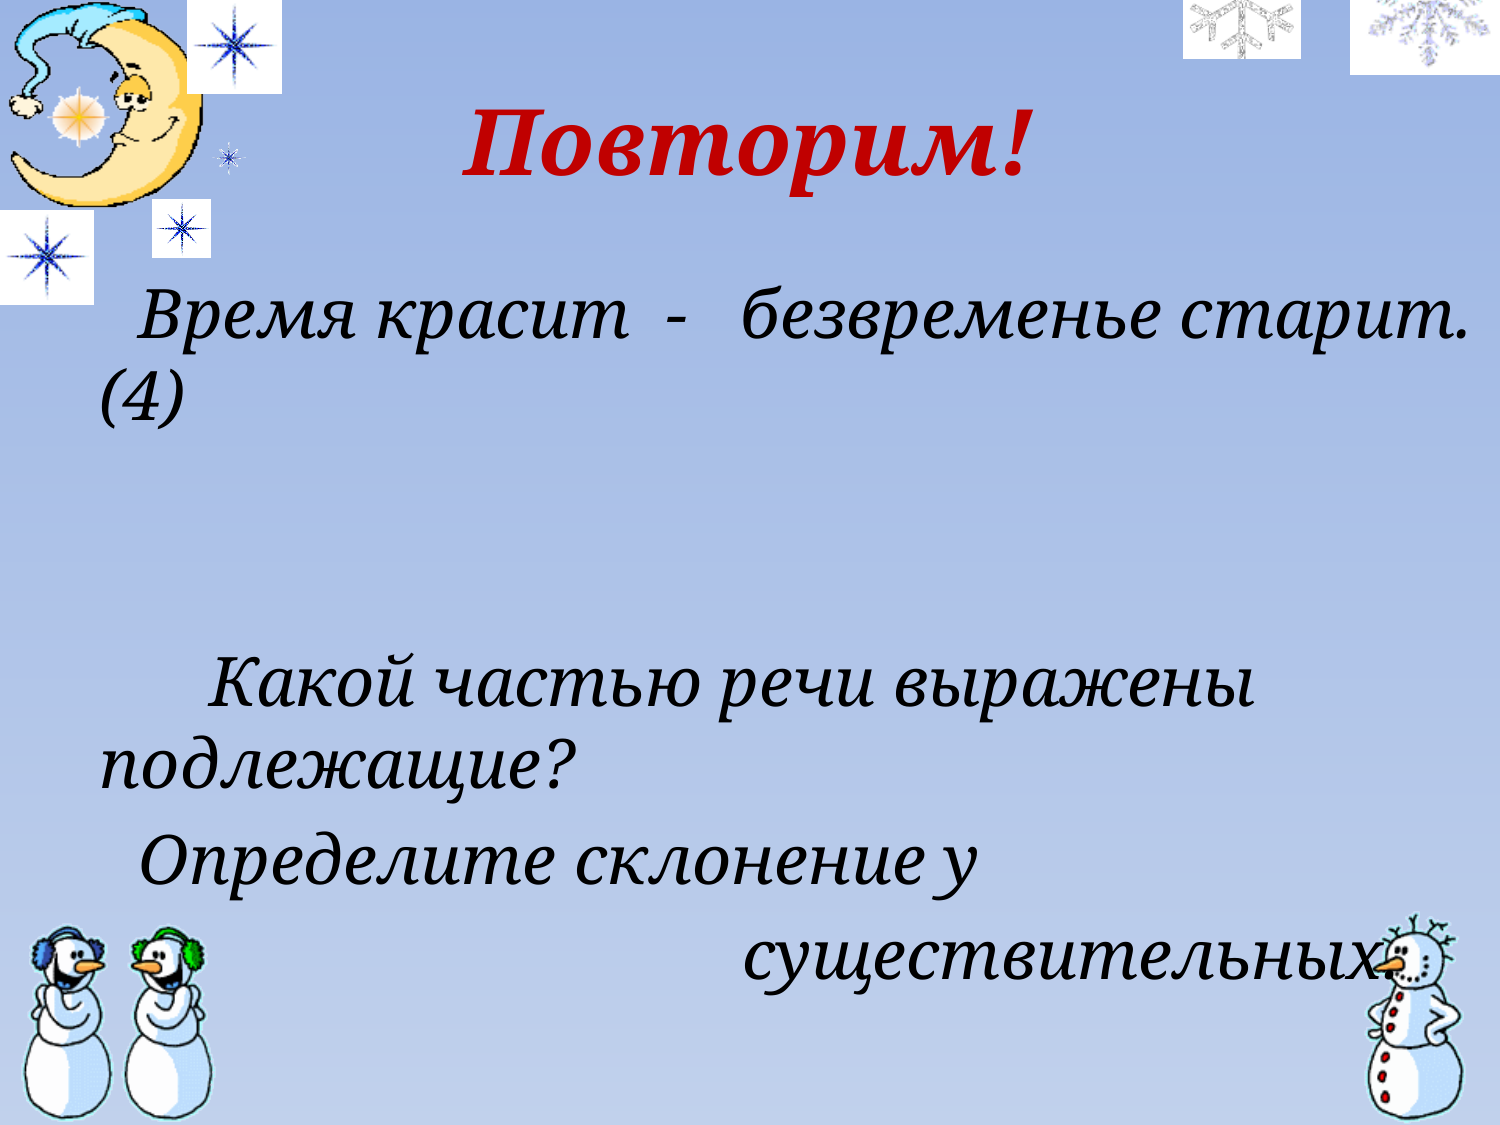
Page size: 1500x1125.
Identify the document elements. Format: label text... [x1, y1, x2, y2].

picture [0, 0, 282, 305]
list Время красит - безвременье старит.(4) Какой частью речи выражены подлежащие? Определите склонение у существительных. [35, 262, 1500, 1005]
picture [152, 233, 211, 258]
picture [1340, 1005, 1500, 1125]
picture [1183, 0, 1301, 45]
picture [1350, 0, 1500, 75]
picture [0, 913, 225, 1125]
title Повторим! [75, 45, 1425, 233]
